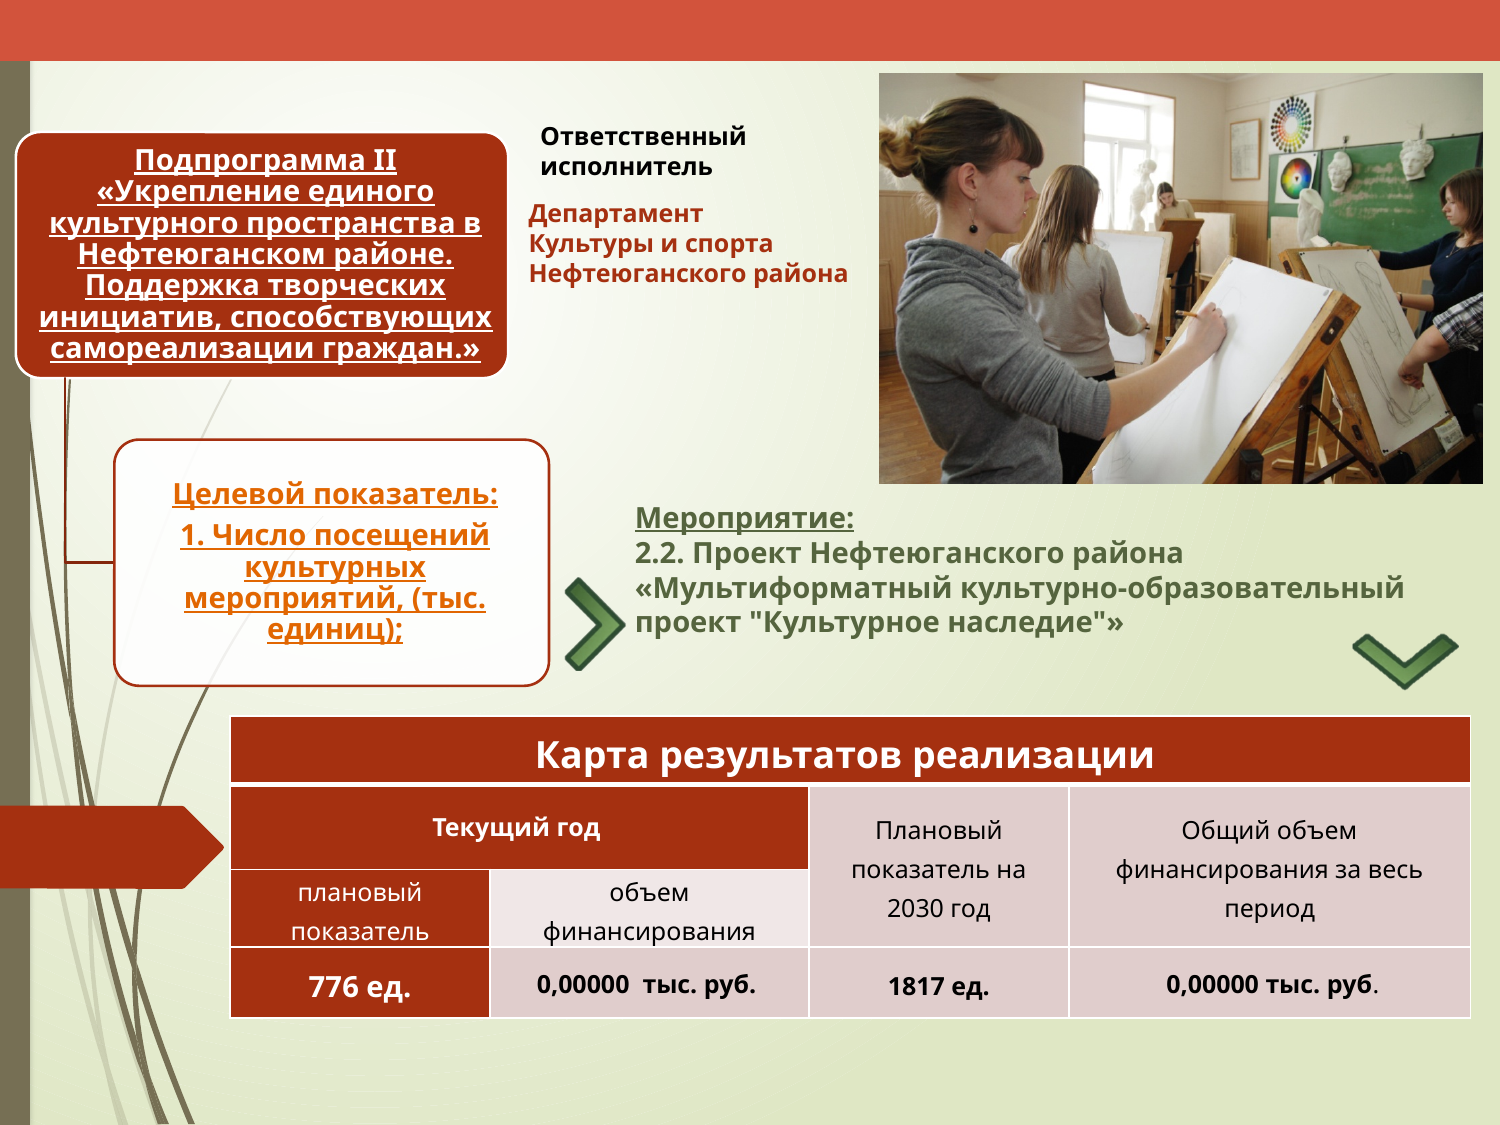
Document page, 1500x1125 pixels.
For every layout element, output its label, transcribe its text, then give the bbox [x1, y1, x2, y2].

text_box Департамент Культуры и спорта Нефтеюганского района [554, 190, 869, 295]
table_cell 1817 ед. [810, 948, 1068, 1017]
picture [1352, 633, 1459, 752]
table_cell Текущий год [231, 787, 808, 869]
text_box Мероприятие: 2.2. Проект Нефтеюганского района «Мультиформатный культурно-образовательный проект "Культурное наследие"» [620, 491, 1471, 647]
picture [879, 73, 1483, 484]
table_cell Плановый показатель на 2030 год [810, 787, 1068, 946]
table_header Карта результатов реализации [231, 717, 1470, 782]
table_cell 0,00000 тыс. руб. [1070, 948, 1470, 1017]
picture [565, 559, 693, 689]
table_cell 776 ед. [231, 948, 489, 1017]
table_cell объем финансирования [491, 870, 808, 946]
table_cell плановый показатель [231, 870, 489, 946]
table_cell 0,00000 тыс. руб. [491, 948, 808, 1017]
text_box Ответственный исполнитель [554, 113, 843, 188]
picture [0, 0, 1500, 61]
table_cell Общий объем финансирования за весь период [1070, 787, 1470, 946]
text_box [15, 68, 550, 752]
